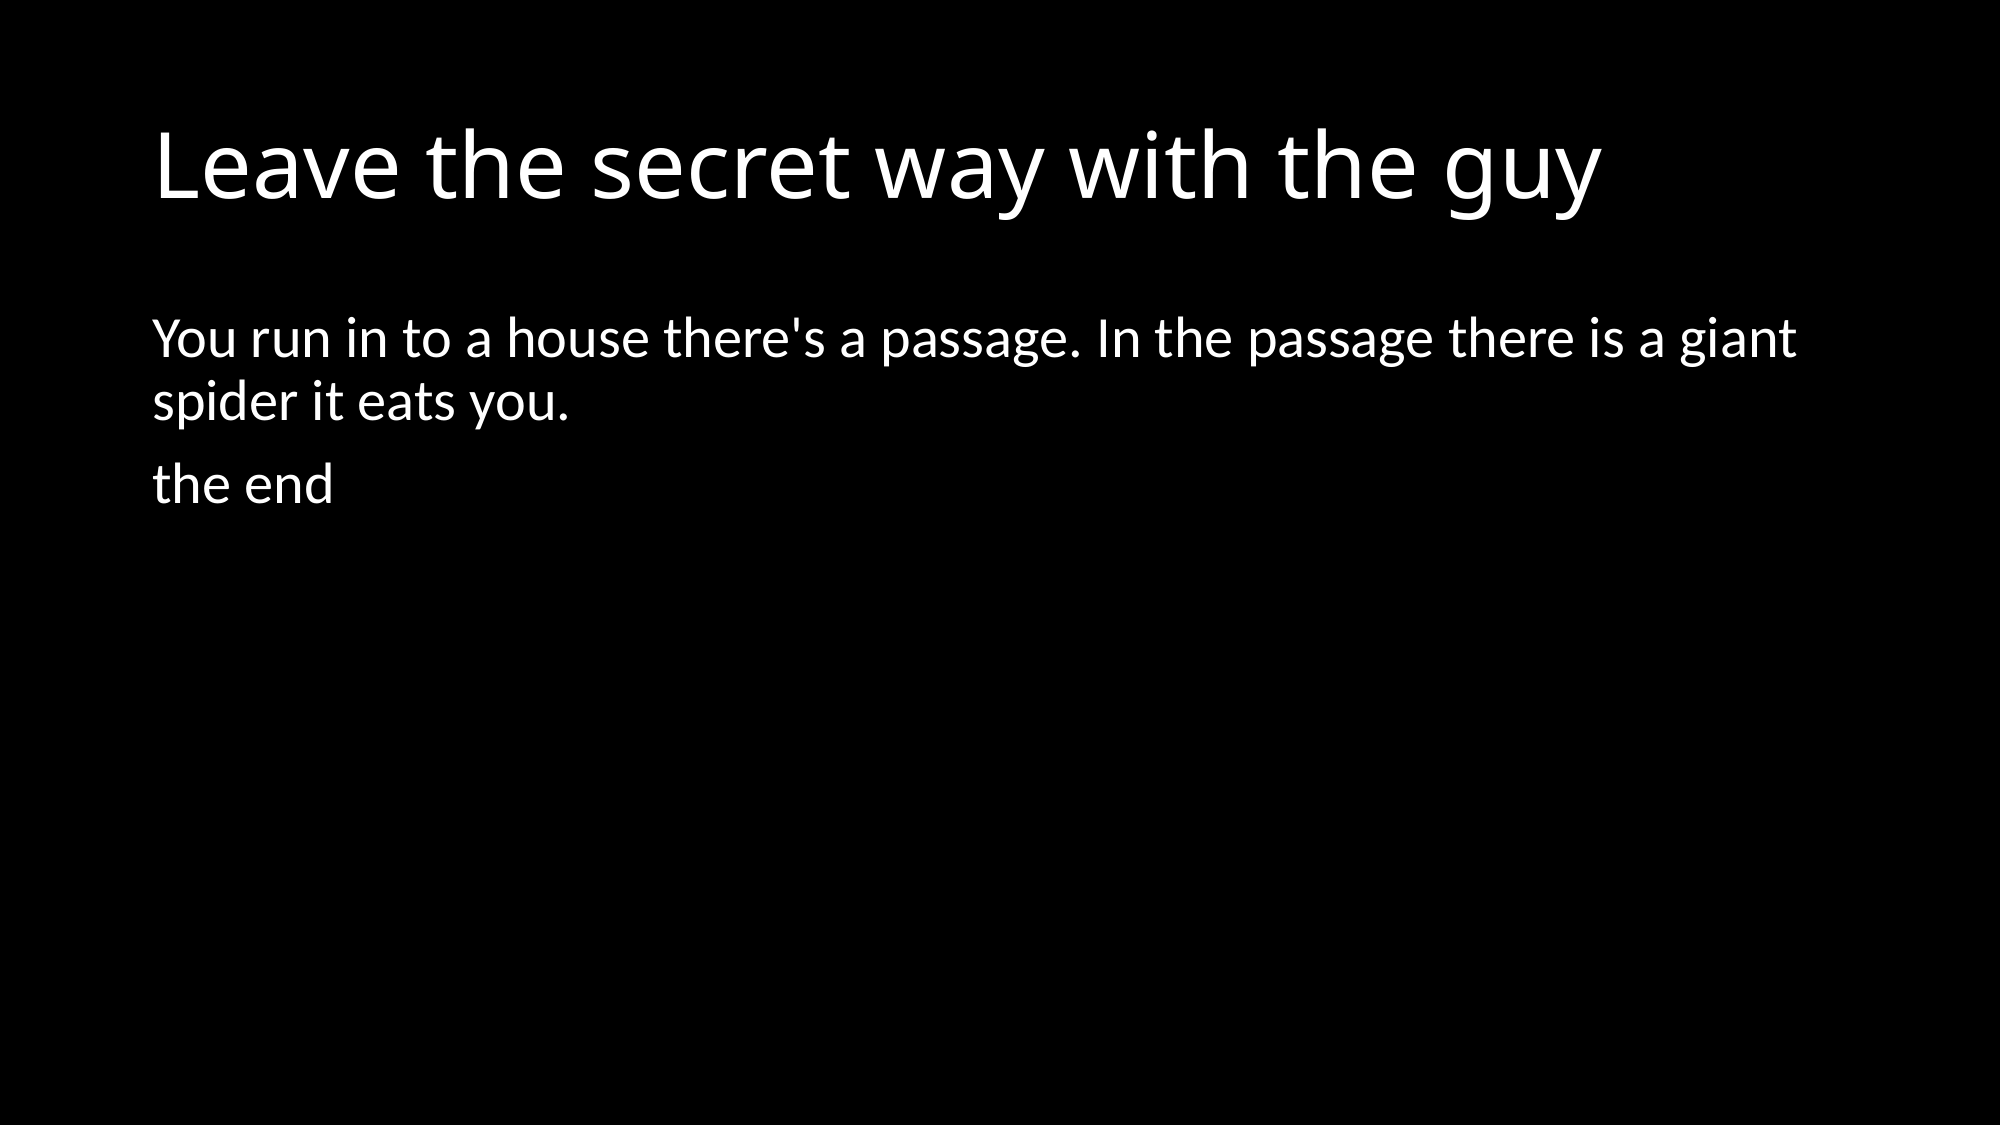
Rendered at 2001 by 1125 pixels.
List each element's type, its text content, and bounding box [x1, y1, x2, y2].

title Leave the secret way with the guy [137, 59, 1863, 278]
list You run in to a house there's a passage. In the passage there is a giant spider it eats you. the end [137, 299, 1863, 1014]
